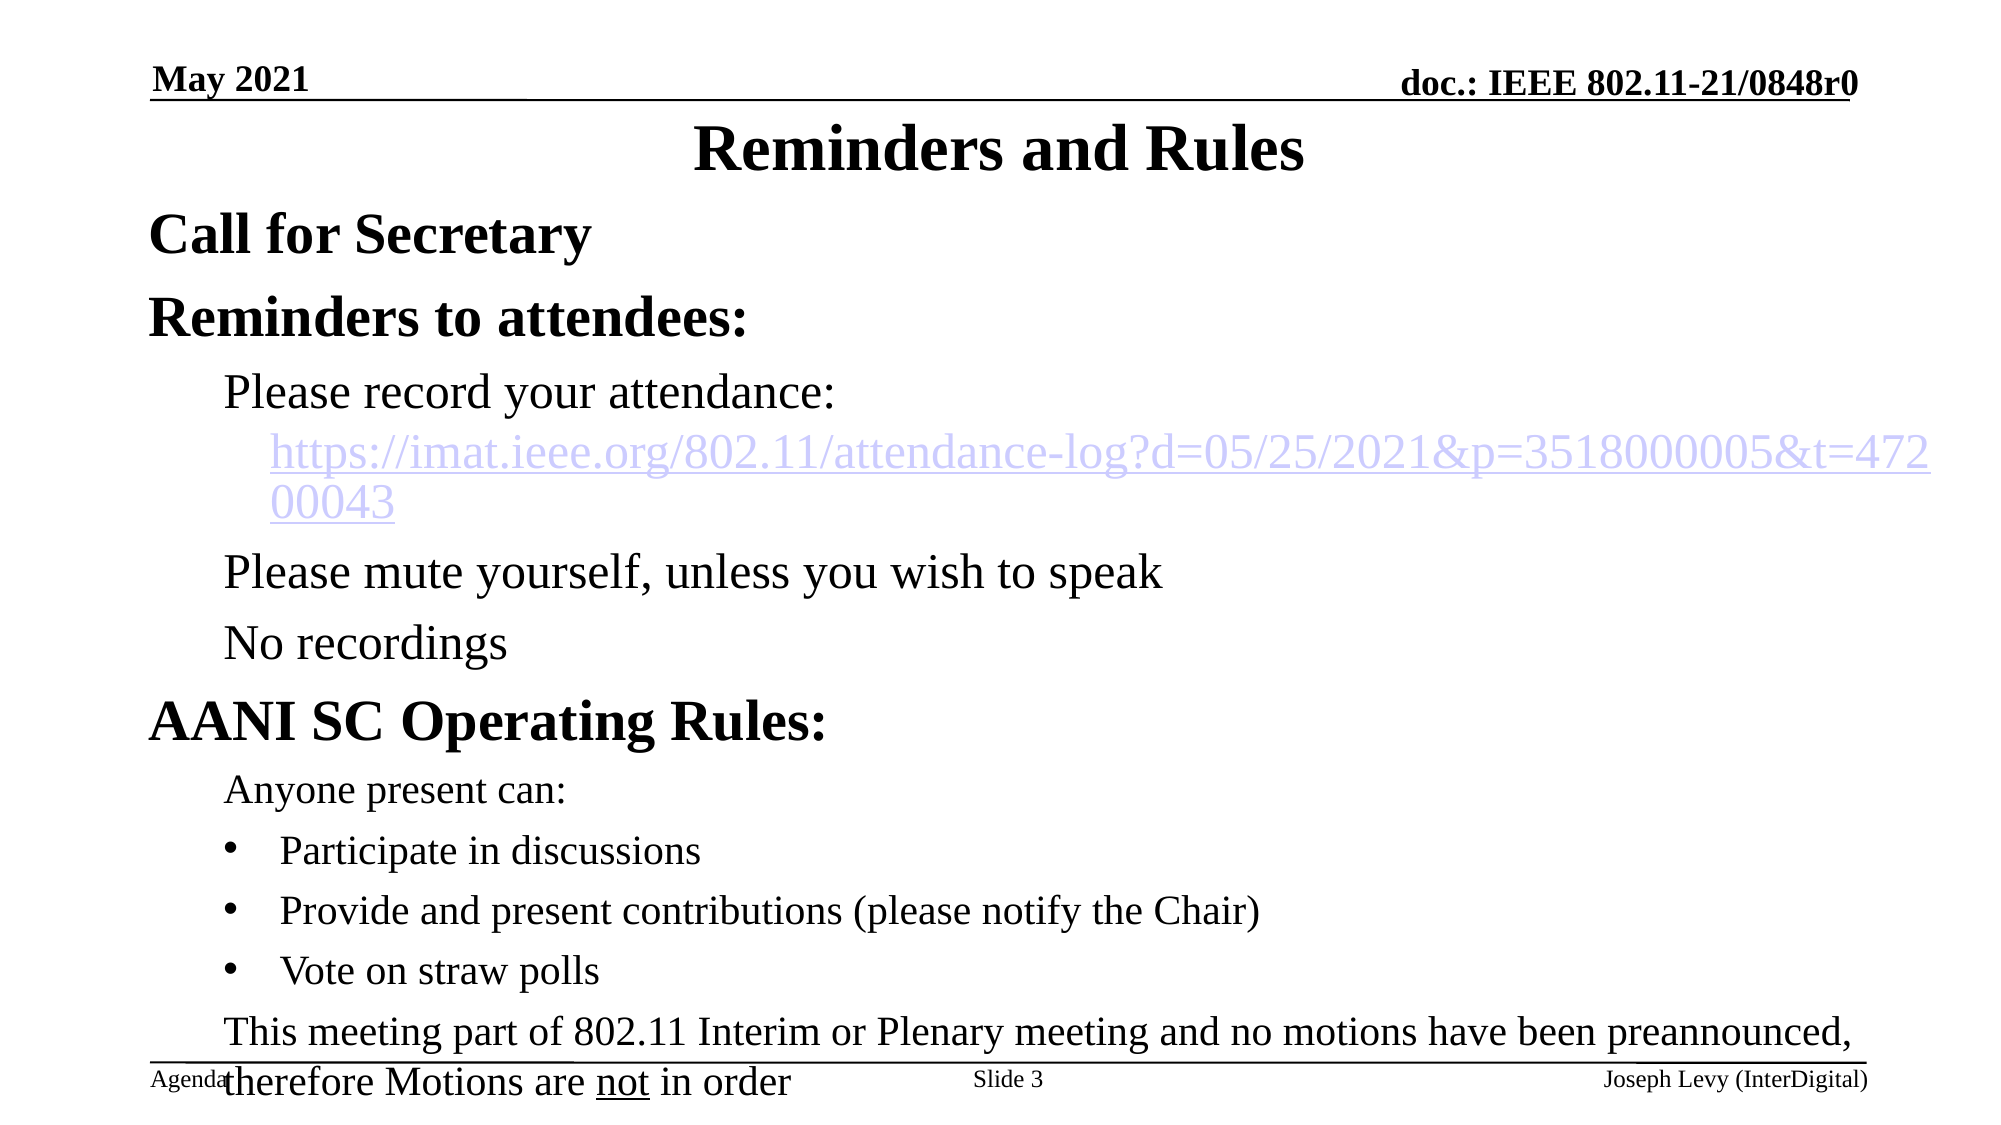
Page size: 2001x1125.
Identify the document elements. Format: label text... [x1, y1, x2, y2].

footer Joseph Levy (InterDigital) [1171, 1061, 1869, 1093]
slide_number Slide 3 [950, 1061, 1067, 1123]
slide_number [152, 54, 563, 100]
list Call for Secretary Reminders to attendees: Please record your attendance: https://imat.ieee.org/802.11/attendance-log?d=05/25/2021&p=3518000005&t=47200043 Please mute yourself, unless you wish to speak No recordings AANI SC Operating Rules: Anyone present can: Participate in discussions Provide and present contributions (please notify the Chair) Vote on straw polls This meeting part of 802.11 Interim or Plenary meeting and no motions have been preannounced, therefore Motions are not in order [132, 187, 1963, 1063]
title Reminders and Rules [149, 112, 1850, 176]
